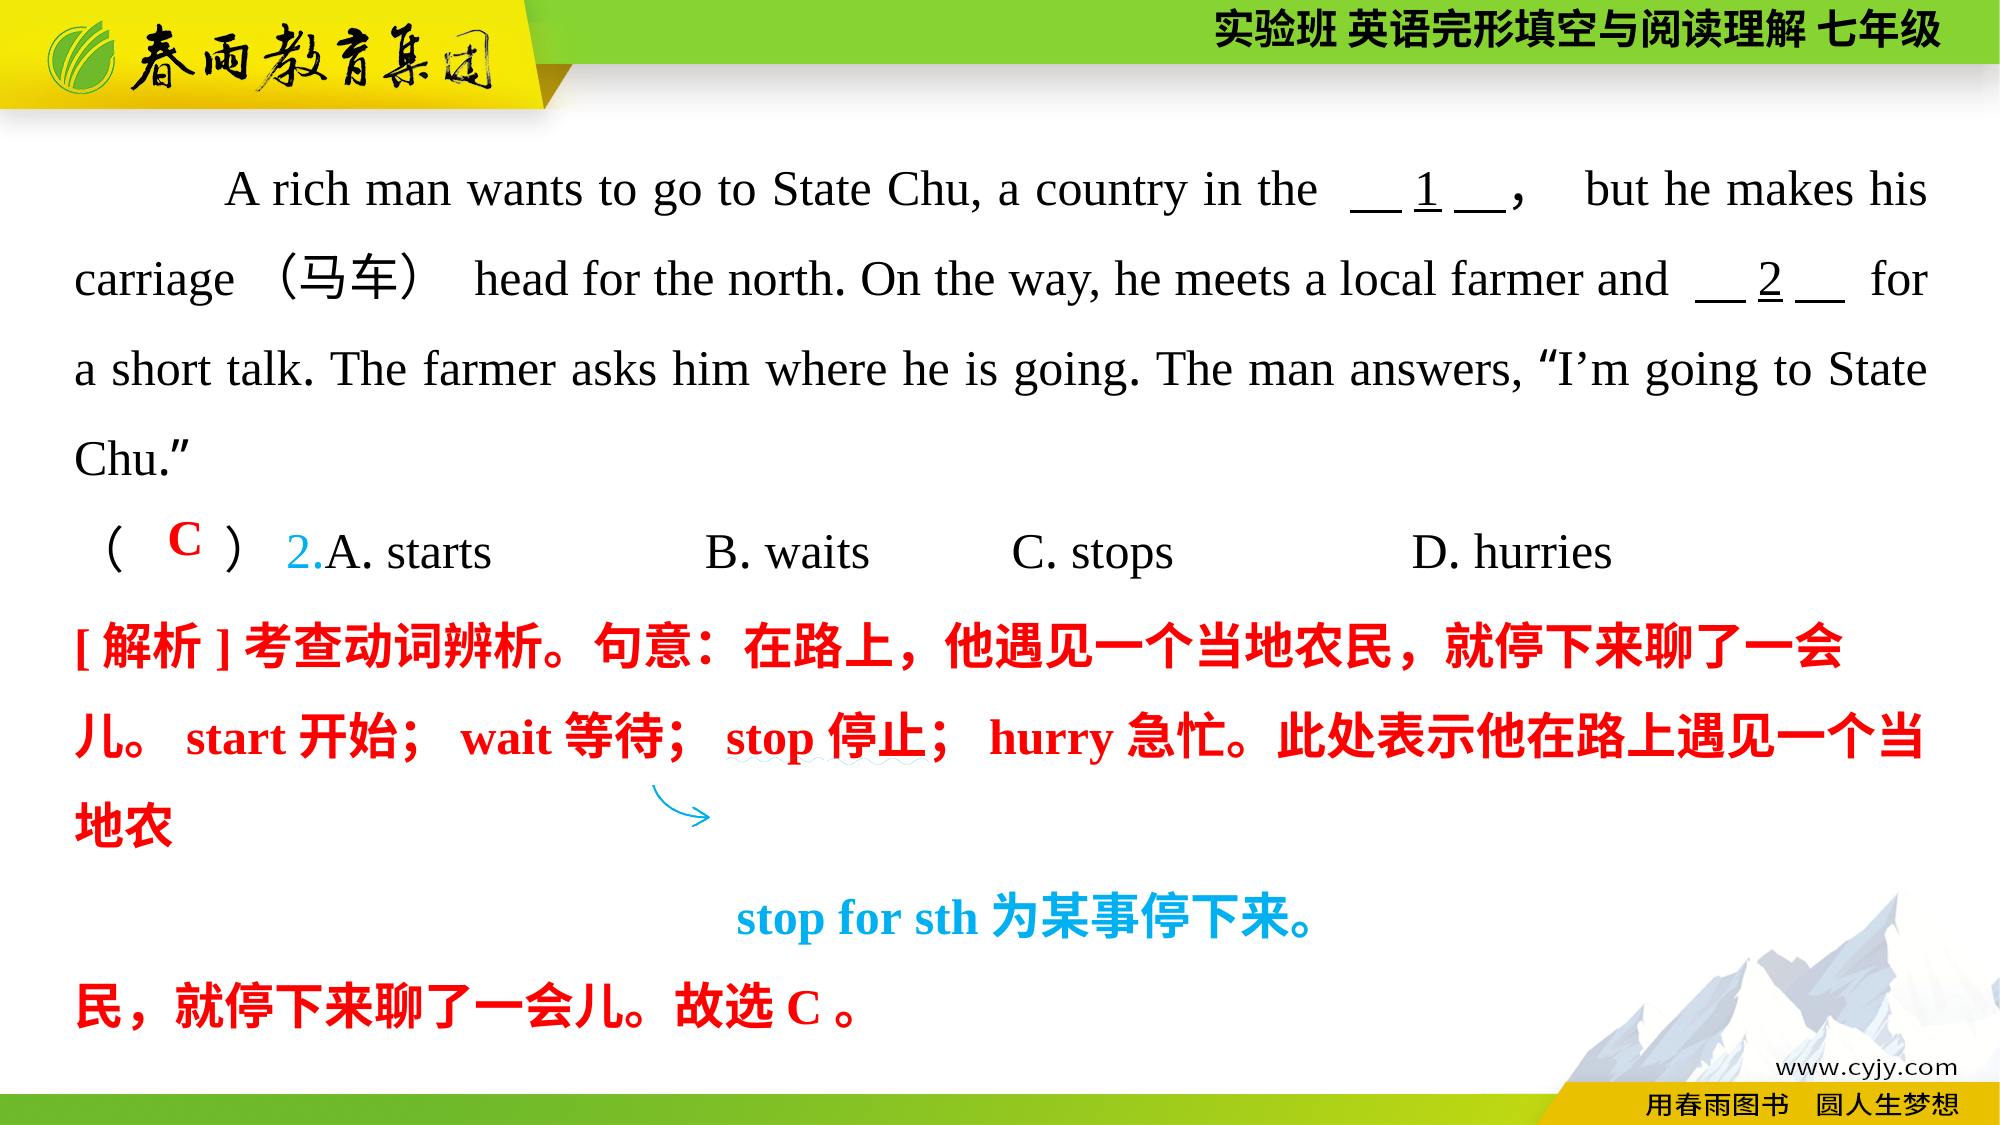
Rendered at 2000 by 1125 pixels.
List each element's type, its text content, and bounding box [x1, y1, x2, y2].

picture [0, 0, 2000, 1125]
list A rich man wants to go to State Chu, a country in the 1 ， but he makes his carriage（马车） head for the north. On the way, he meets a local farmer and 2 for a short talk. The farmer asks him where he is going. The man answers, “I’m going to State Chu.” [59, 118, 1944, 480]
text_box [解析]考查动词辨析。句意：在路上，他遇见一个当地农民，就停下来聊了一会儿。start开始；wait等待；stop停止；hurry急忙。此处表示他在路上遇见一个当地农 stop for sth为某事停下来。 民，就停下来聊了一会儿。故选C。 [59, 576, 1944, 1042]
text_box C [152, 498, 219, 574]
text_box （ ）2.A. starts B. waits C. stops D. hurries [59, 480, 1944, 576]
